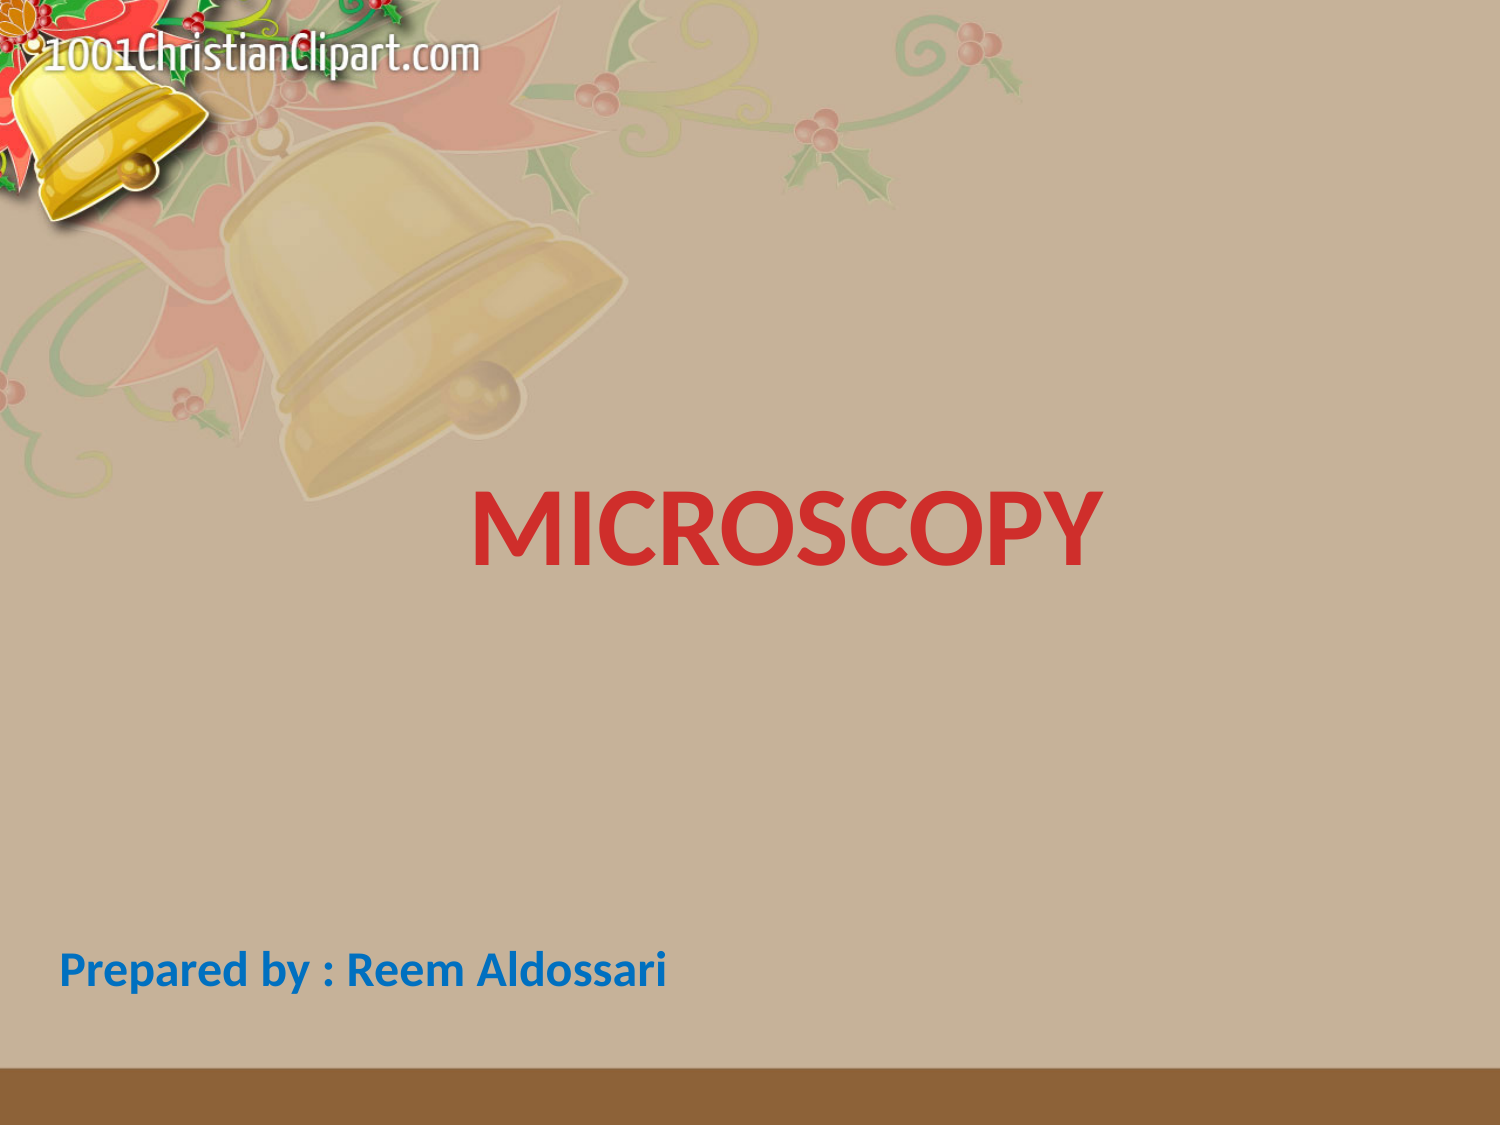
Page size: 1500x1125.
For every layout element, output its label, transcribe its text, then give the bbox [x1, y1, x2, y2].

title MICROSCOPY [123, 444, 1399, 686]
picture [0, 0, 1500, 1125]
text_box Prepared by : Reem Aldossari [44, 928, 683, 1004]
